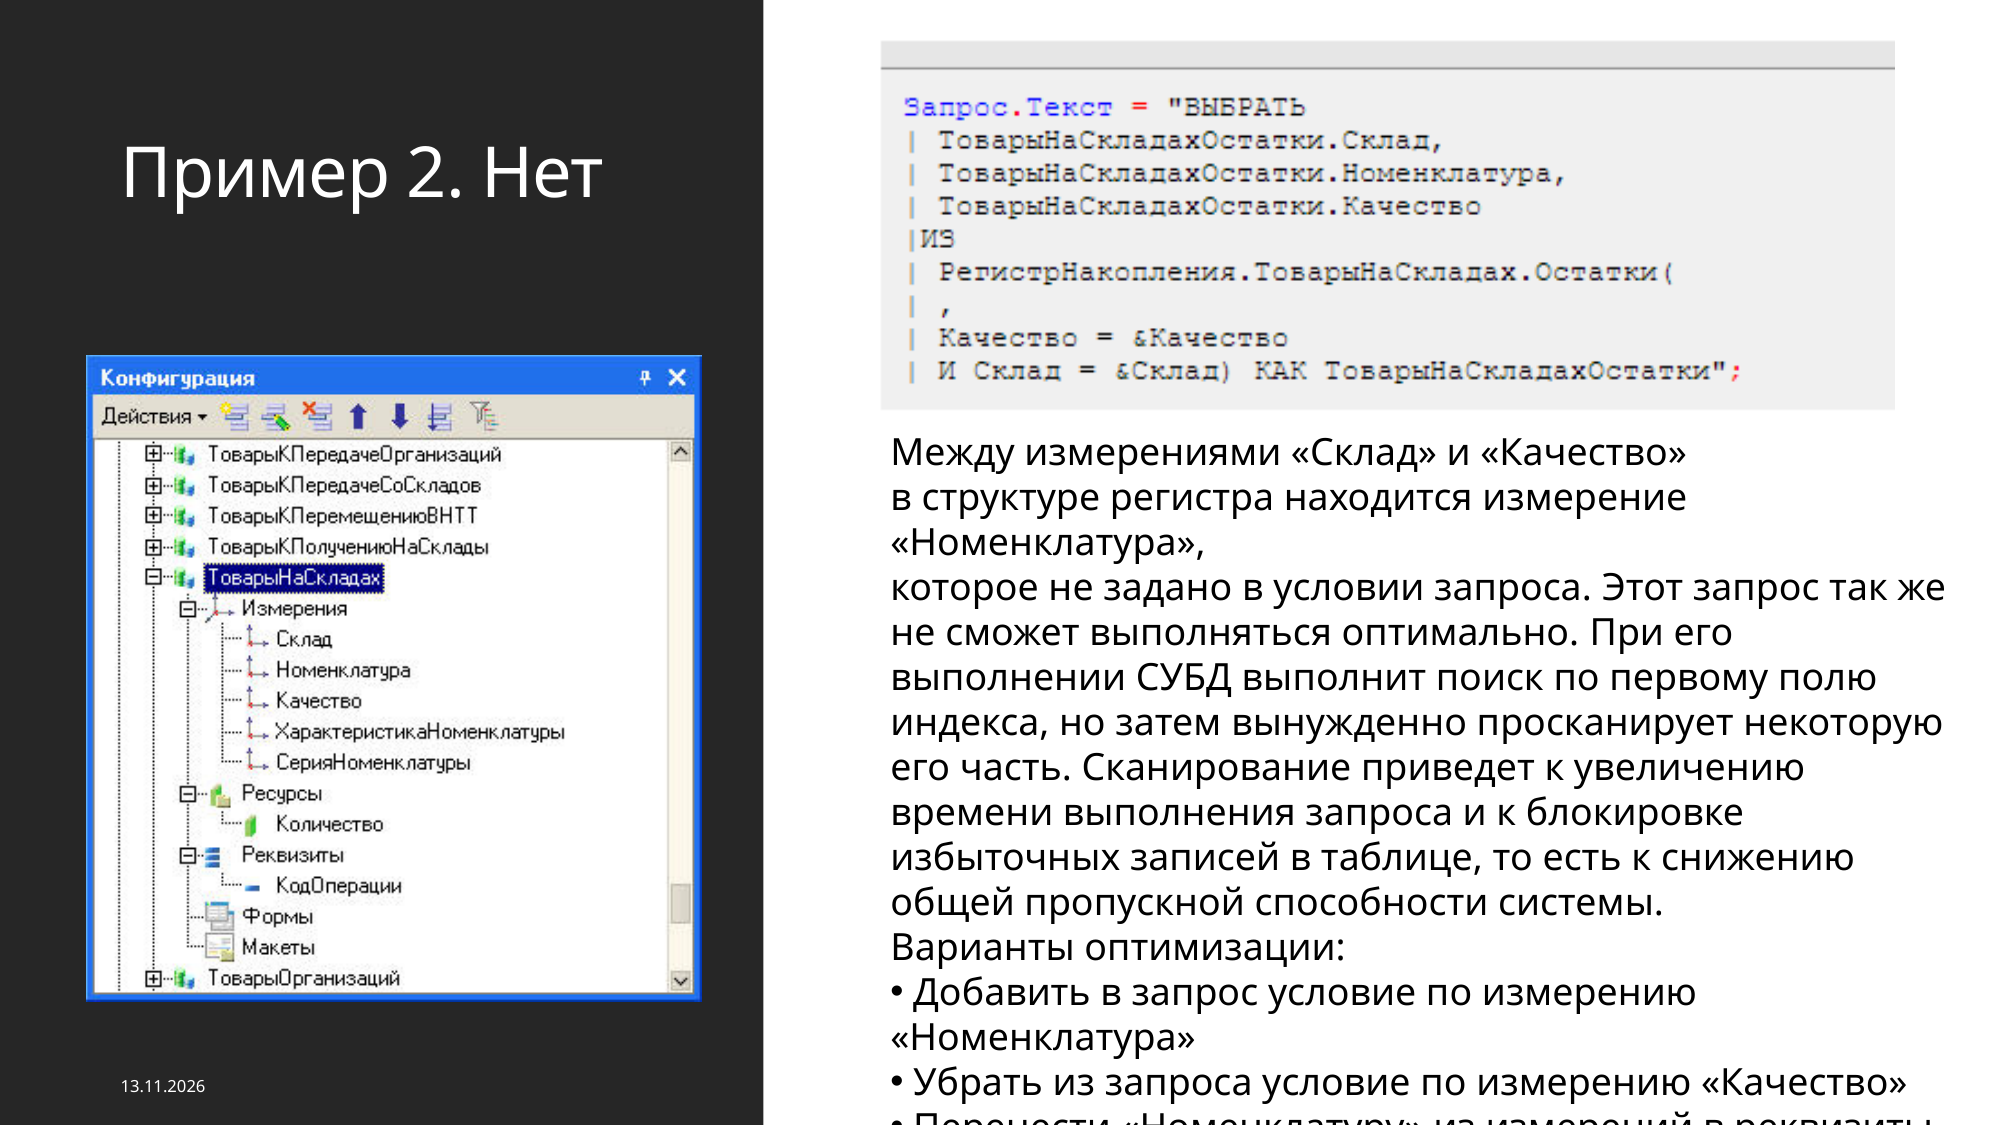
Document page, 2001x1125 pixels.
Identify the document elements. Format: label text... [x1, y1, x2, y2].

picture [85, 355, 703, 1003]
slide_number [105, 1057, 683, 1118]
picture [875, 23, 1895, 417]
text_box Между измерениями «Склад» и «Качество» в структуре регистра находится измерение «Номенклатура», которое не задано в условии запроса. Этот запрос так же не сможет выполняться оптимально. При его выполнении СУБД выполнит поиск по первому полю индекса, но затем вынужденно просканирует некоторую его часть. Сканирование приведет к увеличению времени выполнения запроса и к блокировке избыточных записей в таблице, то есть к снижению общей пропускной способности системы. Варианты оптимизации: Добавить в запрос условие по измерению «Номенклатура» Убрать из запроса условие по измерению «Качество» Перенести «Номенклатуру» из измерений в реквизиты Поменять местами измерения «Номенклатура» и «Качество [875, 420, 1975, 1125]
title Пример 2. Нет [105, 128, 683, 221]
